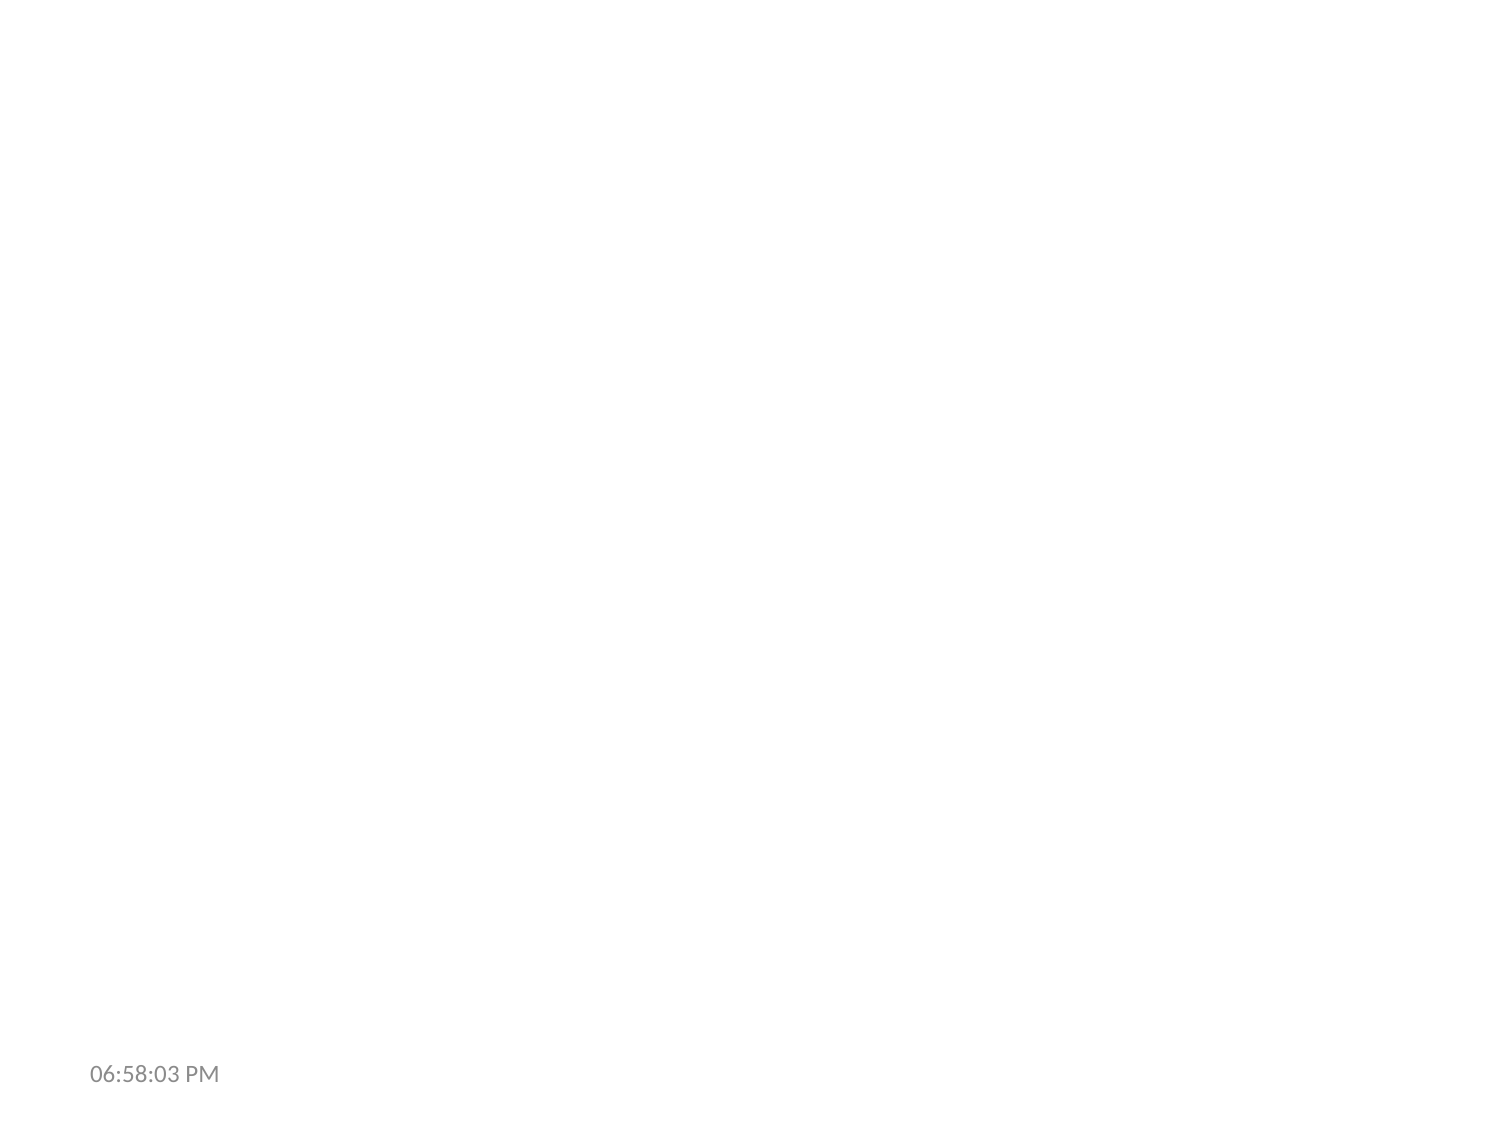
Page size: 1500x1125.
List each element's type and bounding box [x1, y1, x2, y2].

slide_number [75, 1042, 425, 1103]
